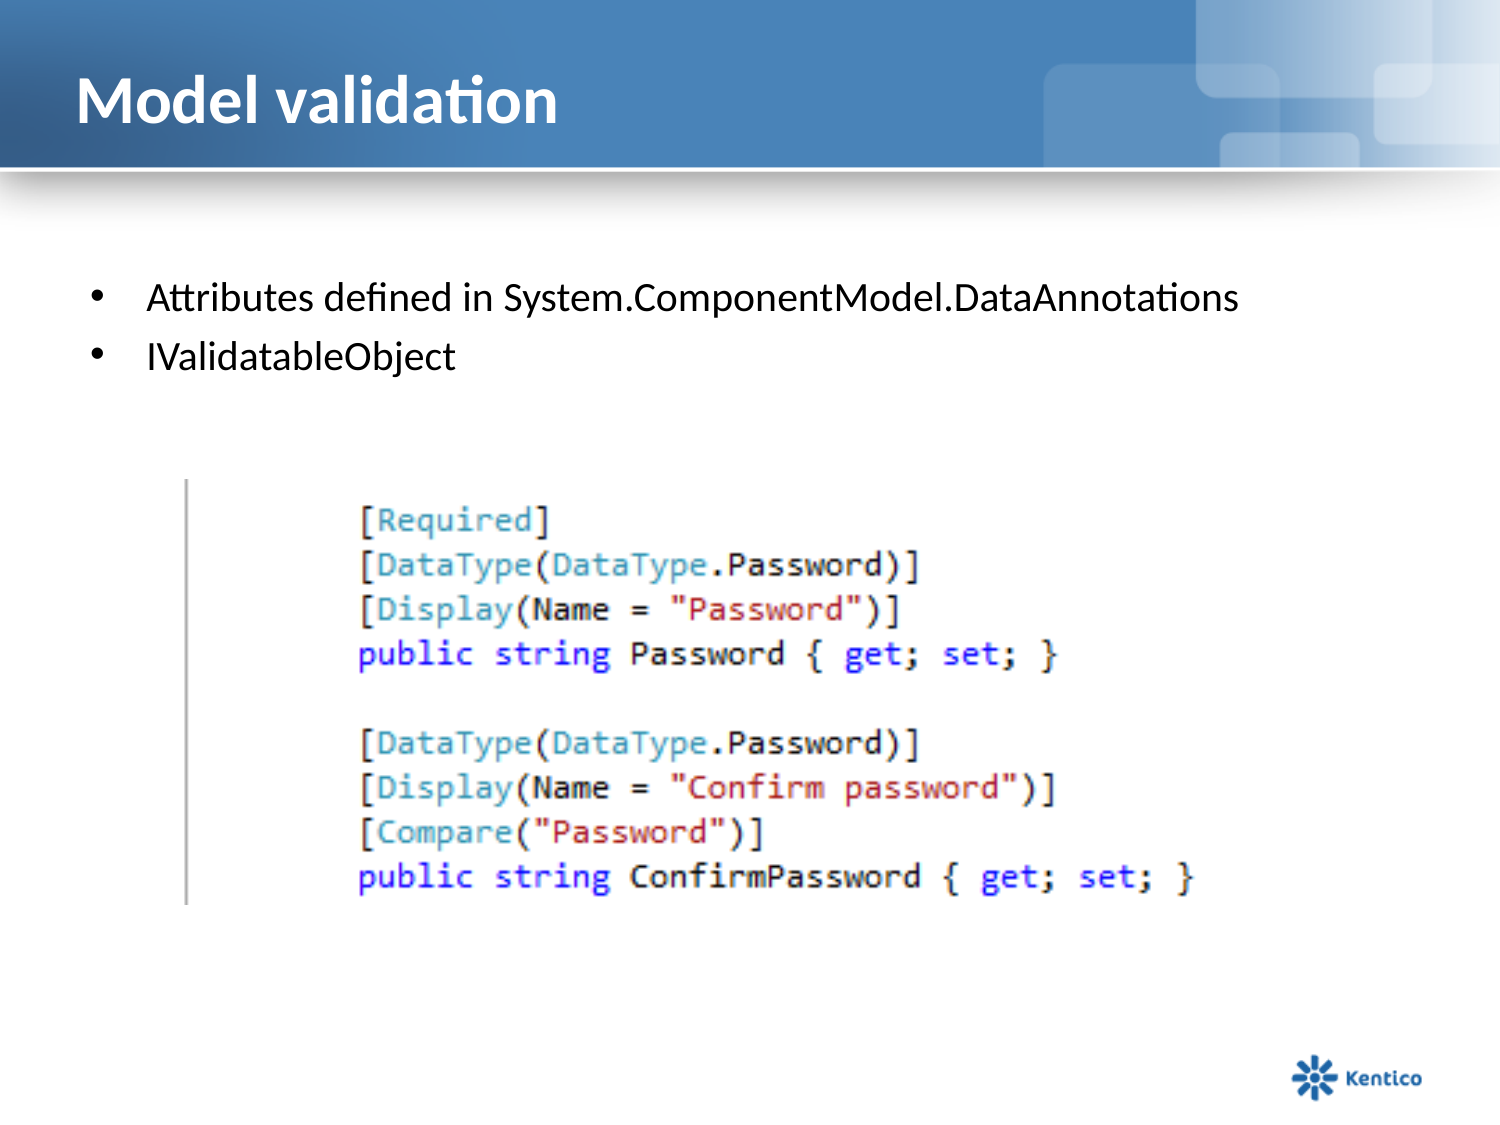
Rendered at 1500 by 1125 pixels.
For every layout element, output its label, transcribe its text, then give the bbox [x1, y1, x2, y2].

picture [0, 0, 1500, 1125]
list Attributes defined in System.ComponentModel.DataAnnotations IValidatableObject [75, 262, 1425, 1005]
title Model validation [75, 54, 1425, 149]
